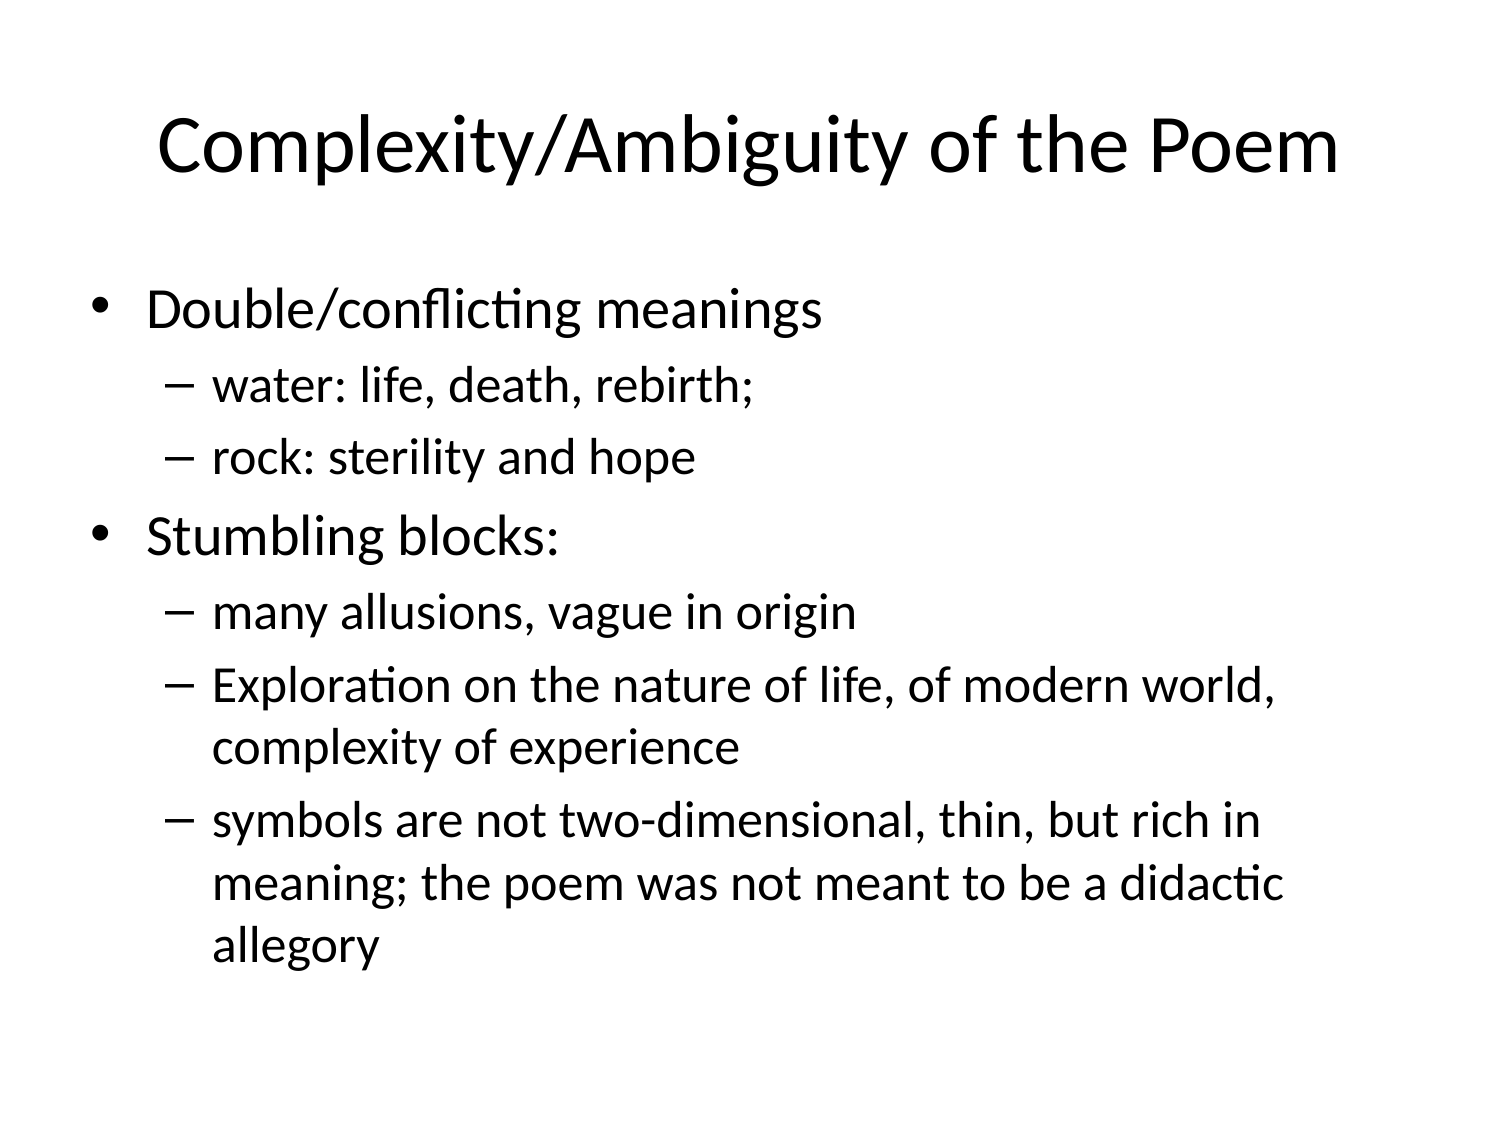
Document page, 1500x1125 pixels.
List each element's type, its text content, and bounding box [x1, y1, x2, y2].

list Double/conflicting meanings water: life, death, rebirth; rock: sterility and hope Stumbling blocks: many allusions, vague in origin Exploration on the nature of life, of modern world, complexity of experience symbols are not two-dimensional, thin, but rich in meaning; the poem was not meant to be a didactic allegory [75, 262, 1425, 1005]
title Complexity/Ambiguity of the Poem [75, 45, 1425, 233]
